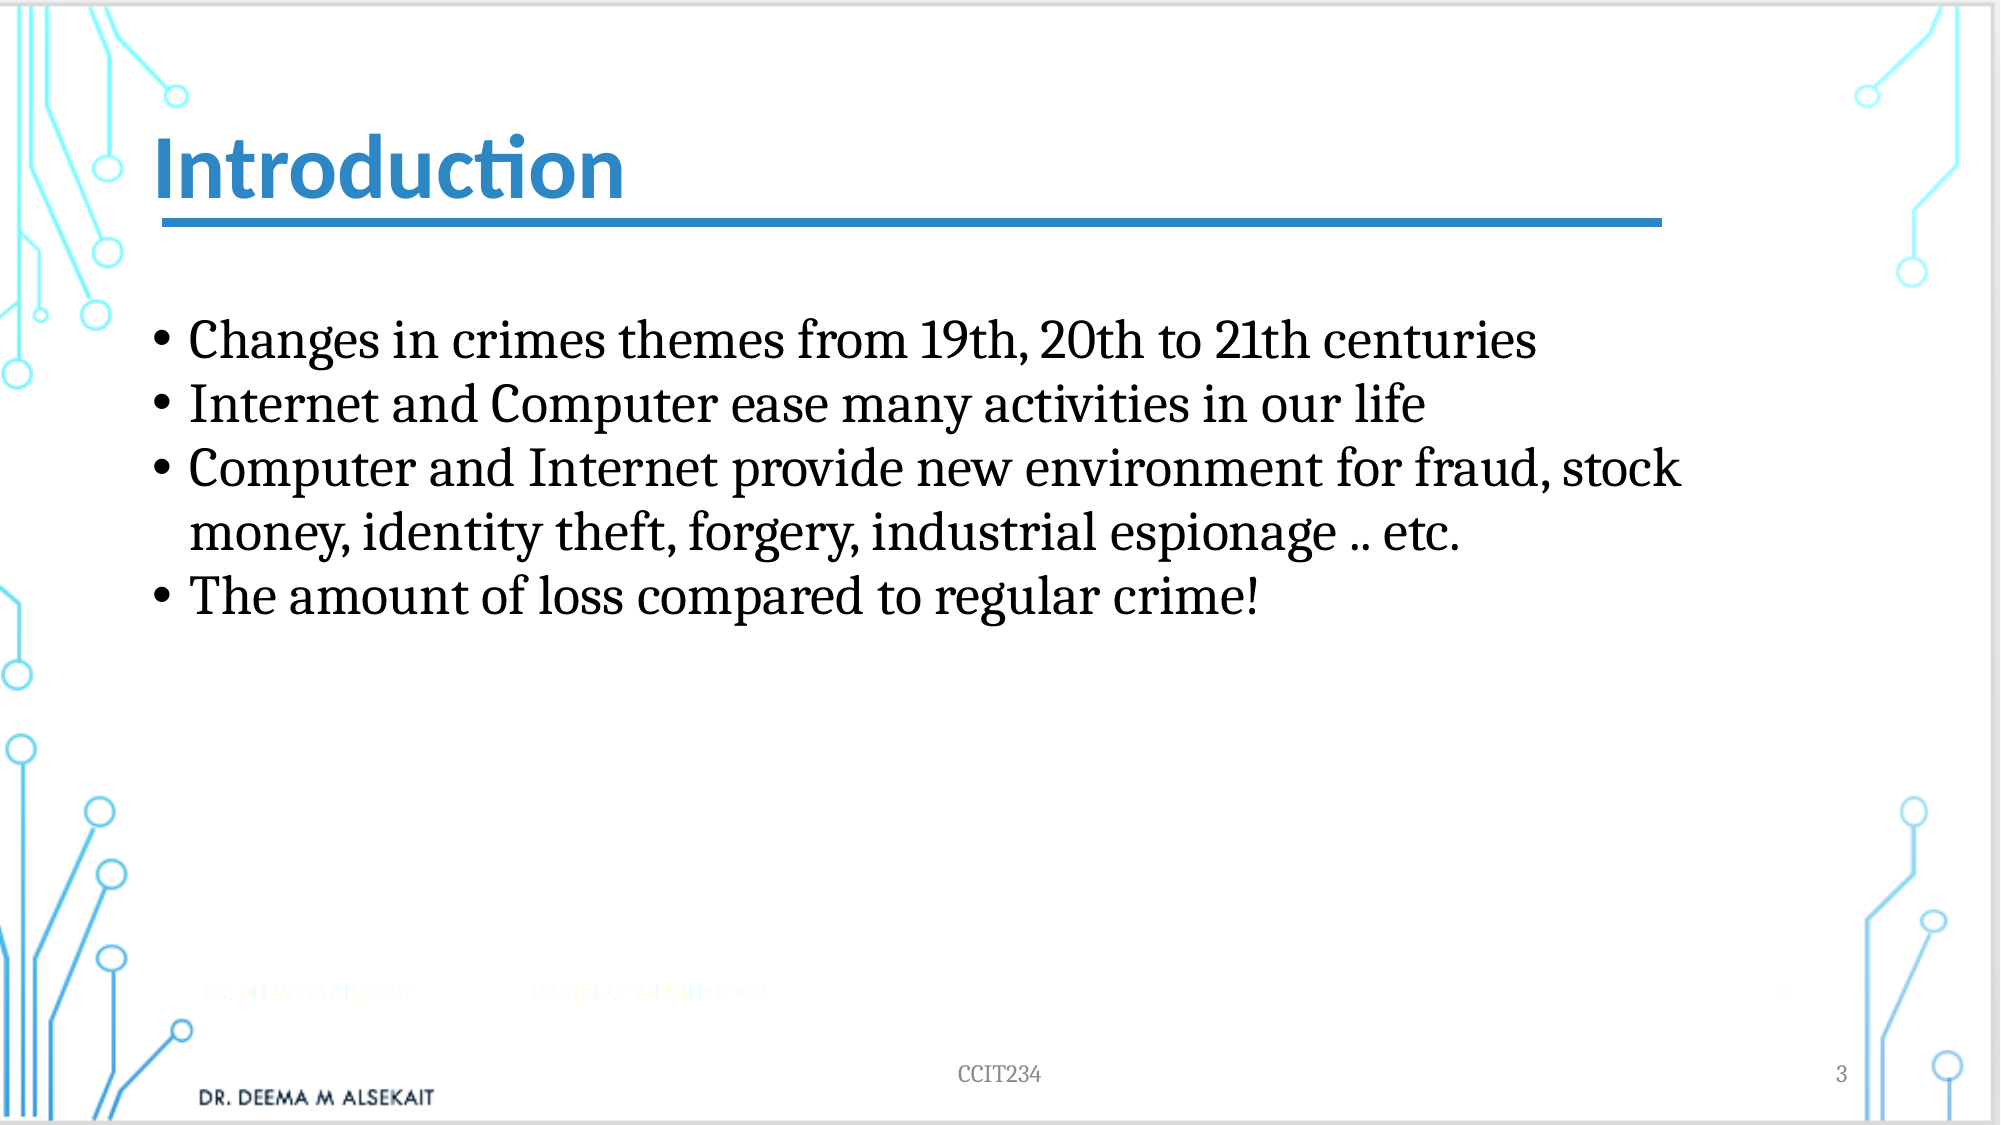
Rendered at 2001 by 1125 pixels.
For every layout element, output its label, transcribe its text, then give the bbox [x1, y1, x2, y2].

list Changes in crimes themes from 19th, 20th to 21th centuries Internet and Computer ease many activities in our life Computer and Internet provide new environment for fraud, stock money, identity theft, forgery, industrial espionage .. etc. The amount of loss compared to regular crime! [137, 299, 1863, 1014]
footer CCIT234 [662, 1042, 1338, 1103]
title Introduction [137, 59, 1863, 278]
picture [0, 0, 2001, 1125]
slide_number 3 [1412, 1042, 1863, 1103]
